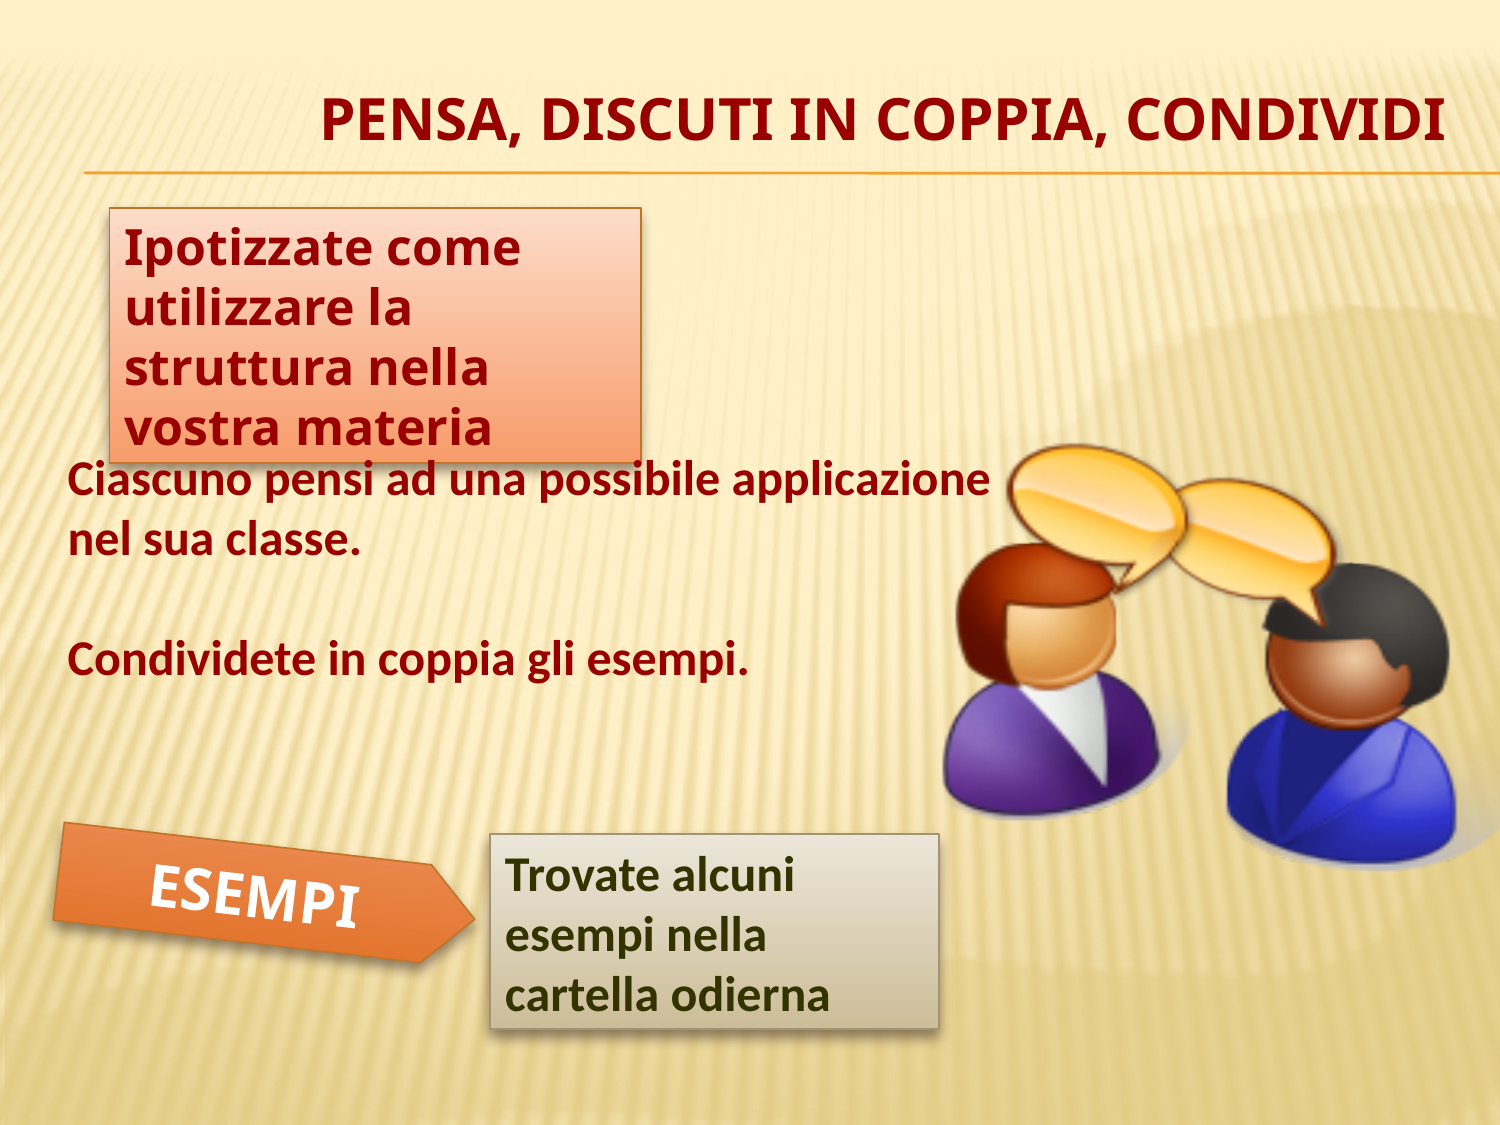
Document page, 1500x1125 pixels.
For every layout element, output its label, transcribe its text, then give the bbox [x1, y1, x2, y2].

list [41, 381, 1286, 1073]
text_box Ipotizzate come utilizzare la struttura nella vostra materia [109, 207, 642, 438]
text_box Trovate alcuni esempi nella cartella odierna [489, 833, 940, 1030]
title PENSA, DISCUTI IN COPPIA, CONDIVIDI [32, 31, 1462, 203]
text_box ESEMPI [52, 821, 476, 964]
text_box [940, 404, 1500, 914]
text_box Ciascuno pensi ad una possibile applicazione nel sua classe. Condividete in coppia gli esempi. [53, 438, 929, 753]
